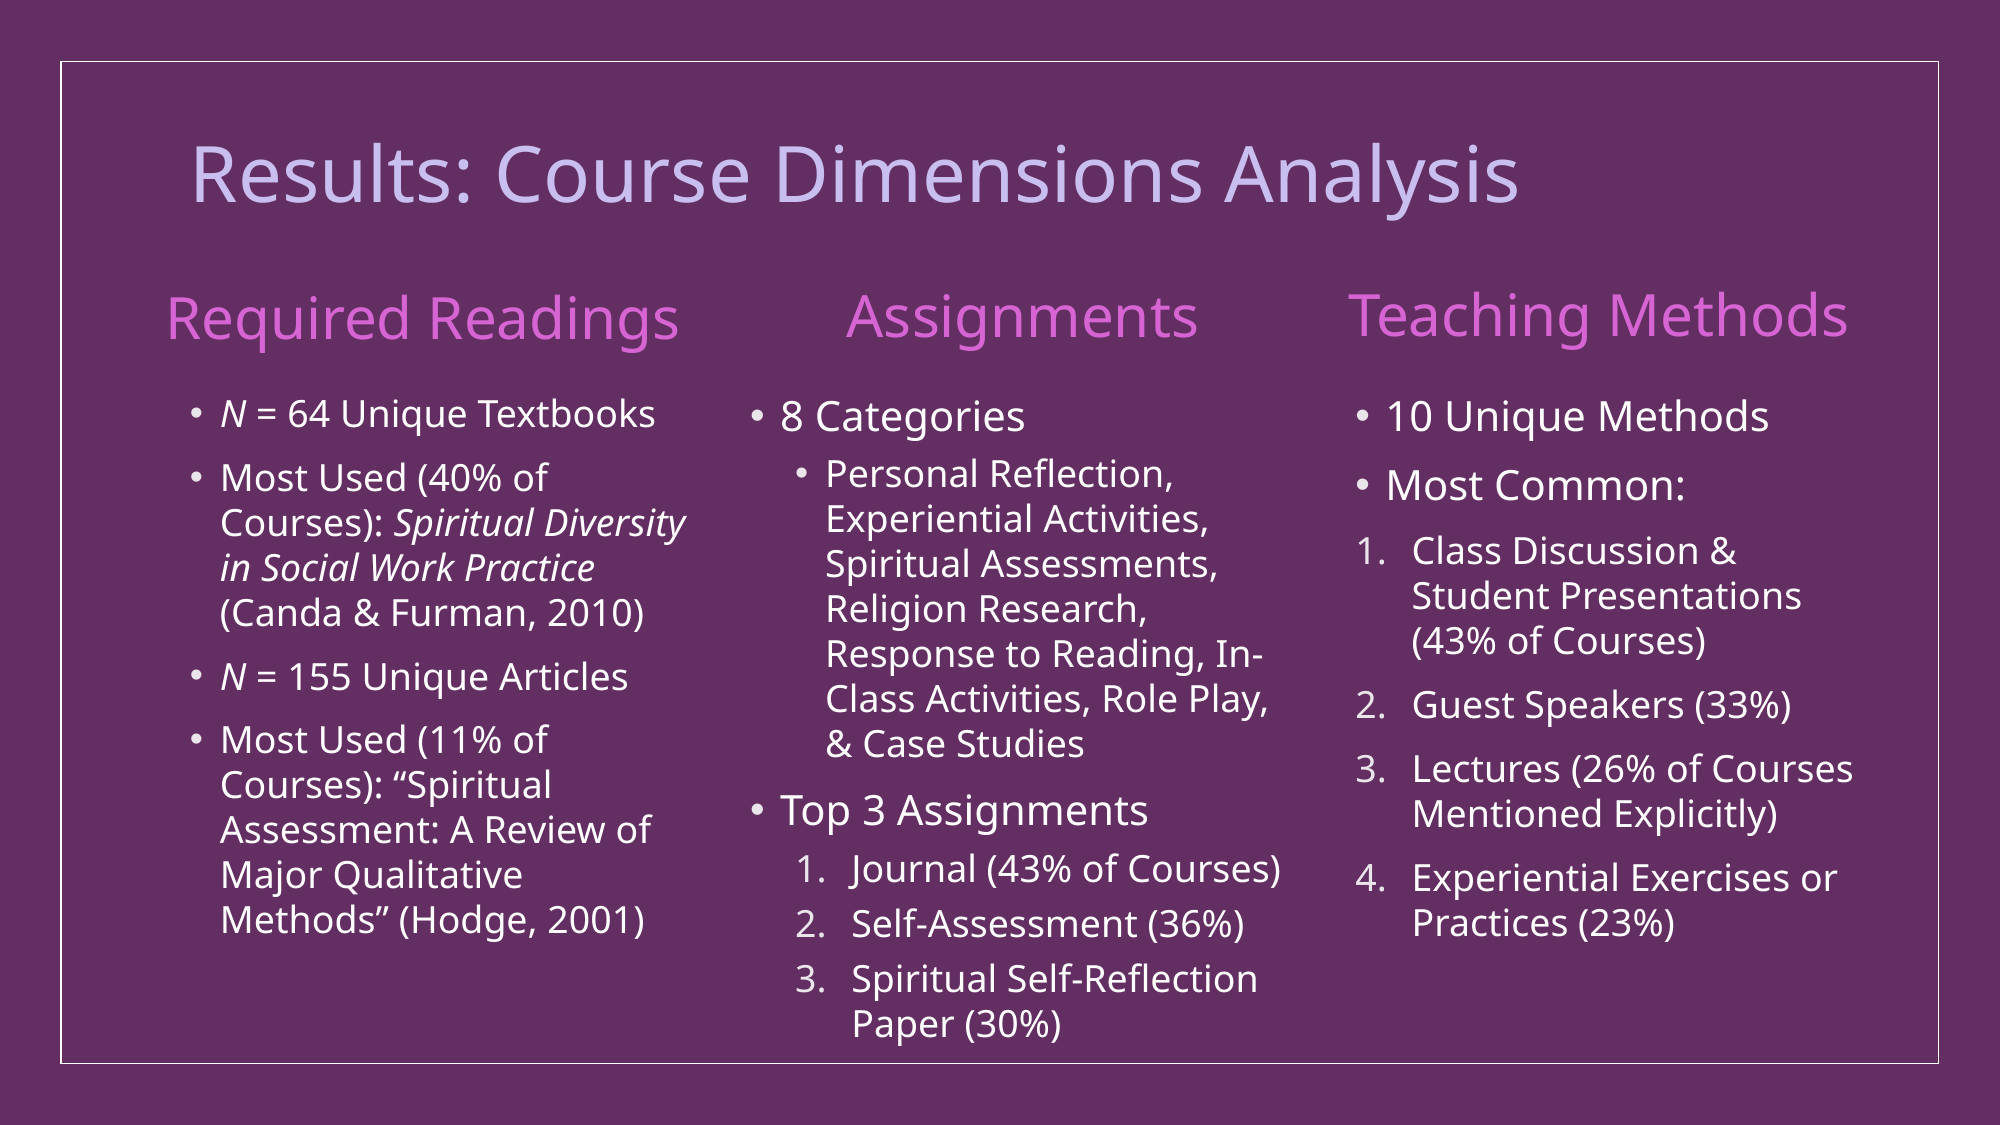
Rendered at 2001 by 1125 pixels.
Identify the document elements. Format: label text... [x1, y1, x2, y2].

text_box Assignments [756, 261, 1290, 367]
title Results: Course Dimensions Analysis [174, 103, 1825, 251]
list 8 Categories Personal Reflection, Experiential Activities, Spiritual Assessments, Religion Research, Response to Reading, In-Class Activities, Role Play, & Case Studies Top 3 Assignments Journal (43% of Courses) Self-Assessment (36%) Spiritual Self-Reflection Paper (30%) [735, 382, 1313, 1020]
list Required Readings [137, 261, 708, 372]
text_box 10 Unique Methods Most Common: Class Discussion & Student Presentations (43% of Courses) Guest Speakers (33%) Lectures (26% of Courses Mentioned Explicitly) Experiential Exercises or Practices (23%) [1340, 382, 1881, 1020]
list Teaching Methods [1289, 259, 1909, 367]
list N = 64 Unique Textbooks Most Used (40% of Courses): Spiritual Diversity in Social Work Practice (Canda & Furman, 2010) N = 155 Unique Articles Most Used (11% of Courses): “Spiritual Assessment: A Review of Major Qualitative Methods” (Hodge, 2001) [174, 382, 708, 1020]
